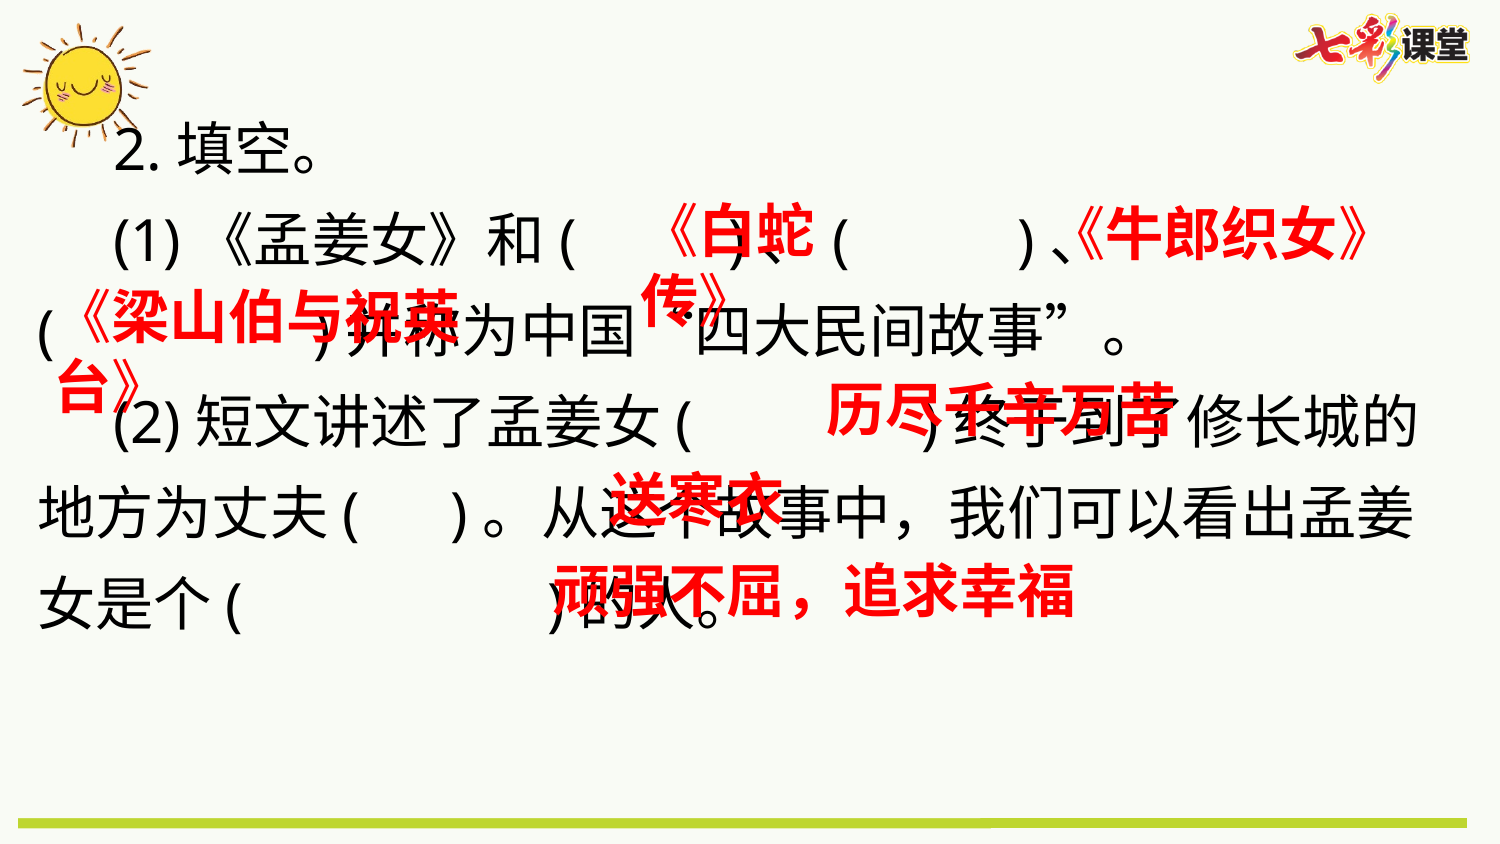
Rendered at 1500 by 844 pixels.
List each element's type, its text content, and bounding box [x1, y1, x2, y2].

picture [18, 771, 1467, 844]
picture [1291, 9, 1472, 48]
text_box 2.填空。 (1)《孟姜女》和( )、( )、 ( )并称为中国“四大民间故事”。 (2)短文讲述了孟姜女( )终于到了修长城的地方为丈夫( )。从这个故事中，我们可以看出孟姜女是个( )的人。 [22, 48, 1483, 645]
text_box 历尽千辛万苦 [812, 365, 1299, 451]
text_box 顽强不屈，追求幸福 [537, 546, 1128, 632]
text_box 《梁山伯与祝英台》 [38, 272, 580, 428]
text_box 送寒衣 [594, 456, 902, 541]
text_box 《牛郎织女》 [1032, 189, 1429, 275]
text_box 《白蛇传》 [625, 187, 902, 342]
picture [0, 0, 173, 172]
